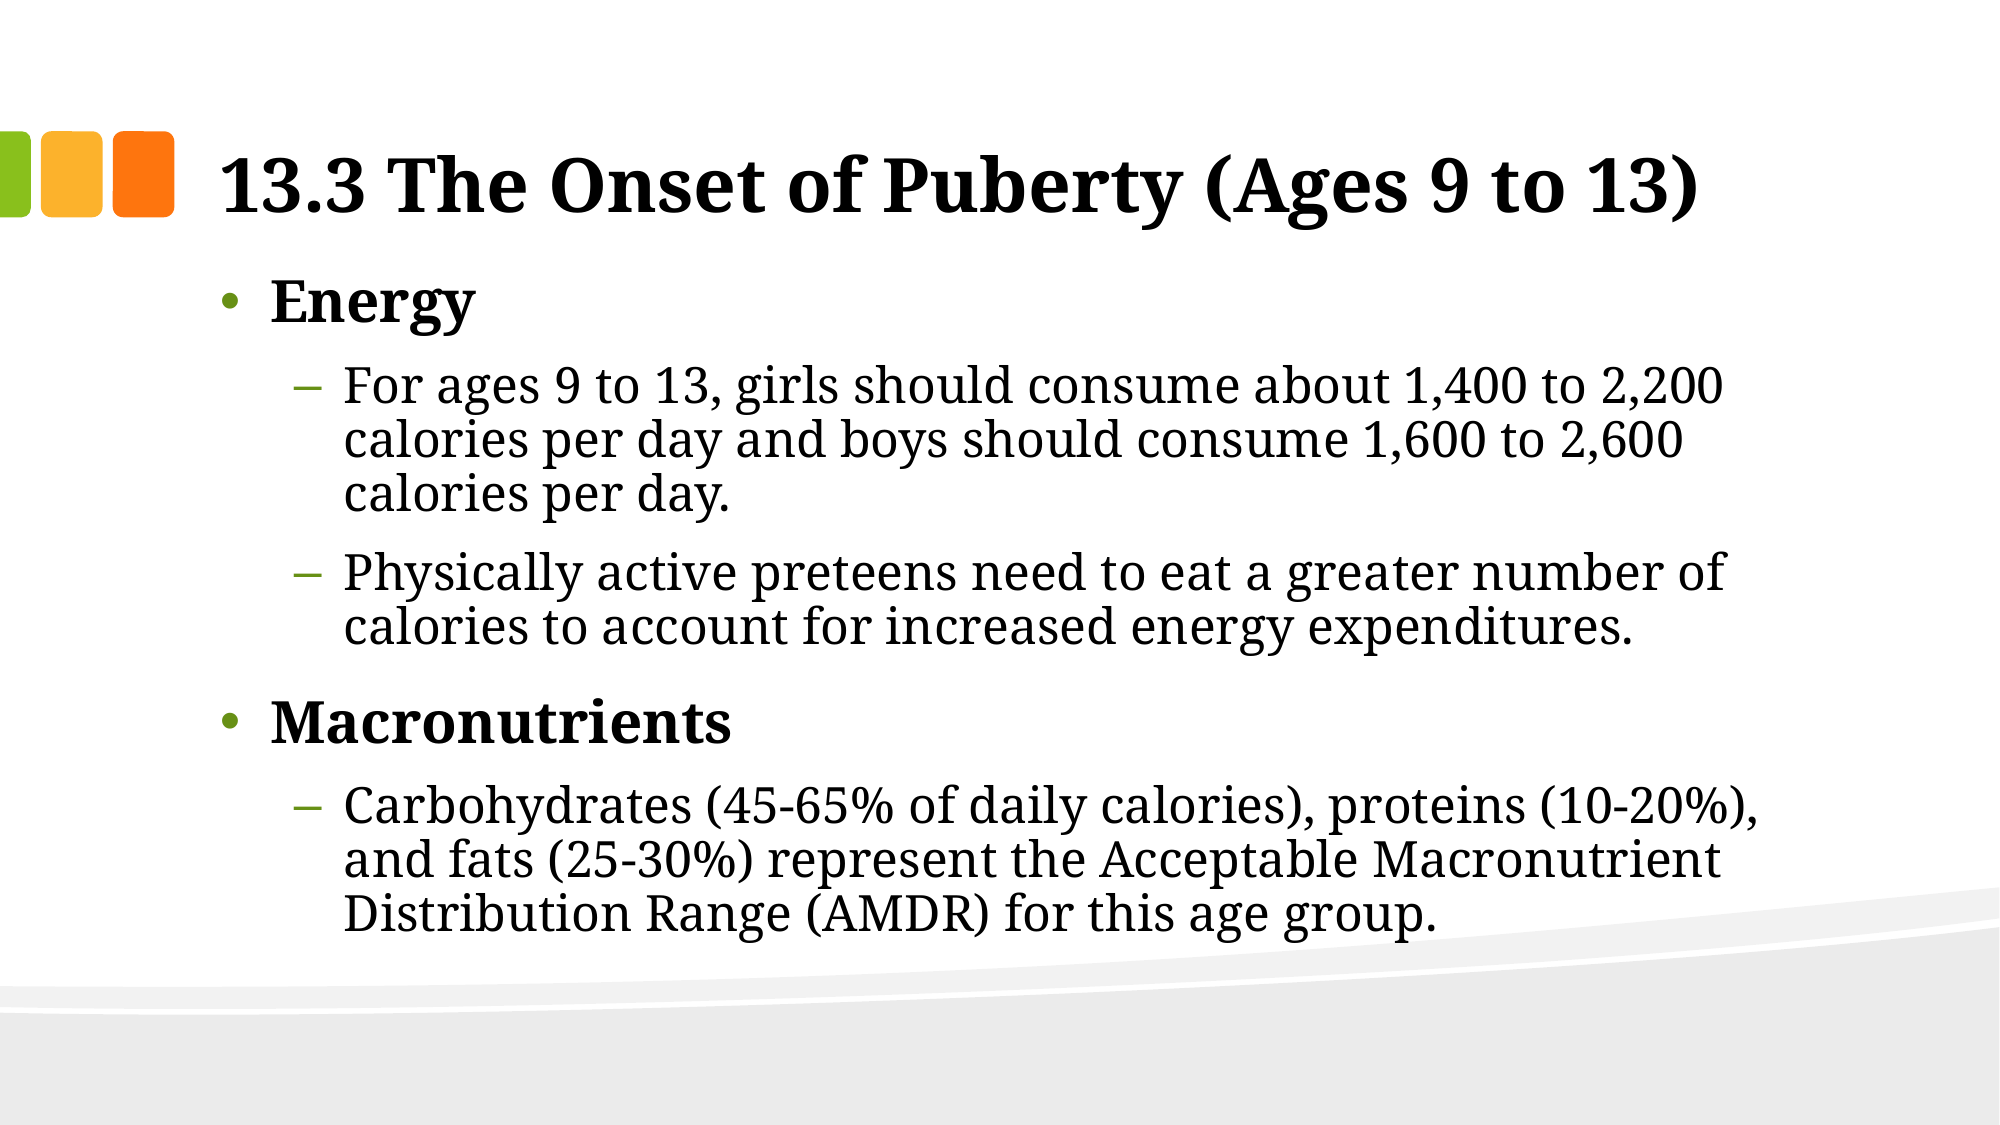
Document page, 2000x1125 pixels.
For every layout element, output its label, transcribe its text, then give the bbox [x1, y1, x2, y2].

list Energy For ages 9 to 13, girls should consume about 1,400 to 2,200 calories per day and boys should consume 1,600 to 2,600 calories per day. Physically active preteens need to eat a greater number of calories to account for increased energy expenditures. Macronutrients Carbohydrates (45-65% of daily calories), proteins (10-20%), and fats (25-30%) represent the Acceptable Macronutrient Distribution Range (AMDR) for this age group. [199, 262, 1800, 1013]
title 13.3 The Onset of Puberty (Ages 9 to 13) [199, 24, 1800, 238]
